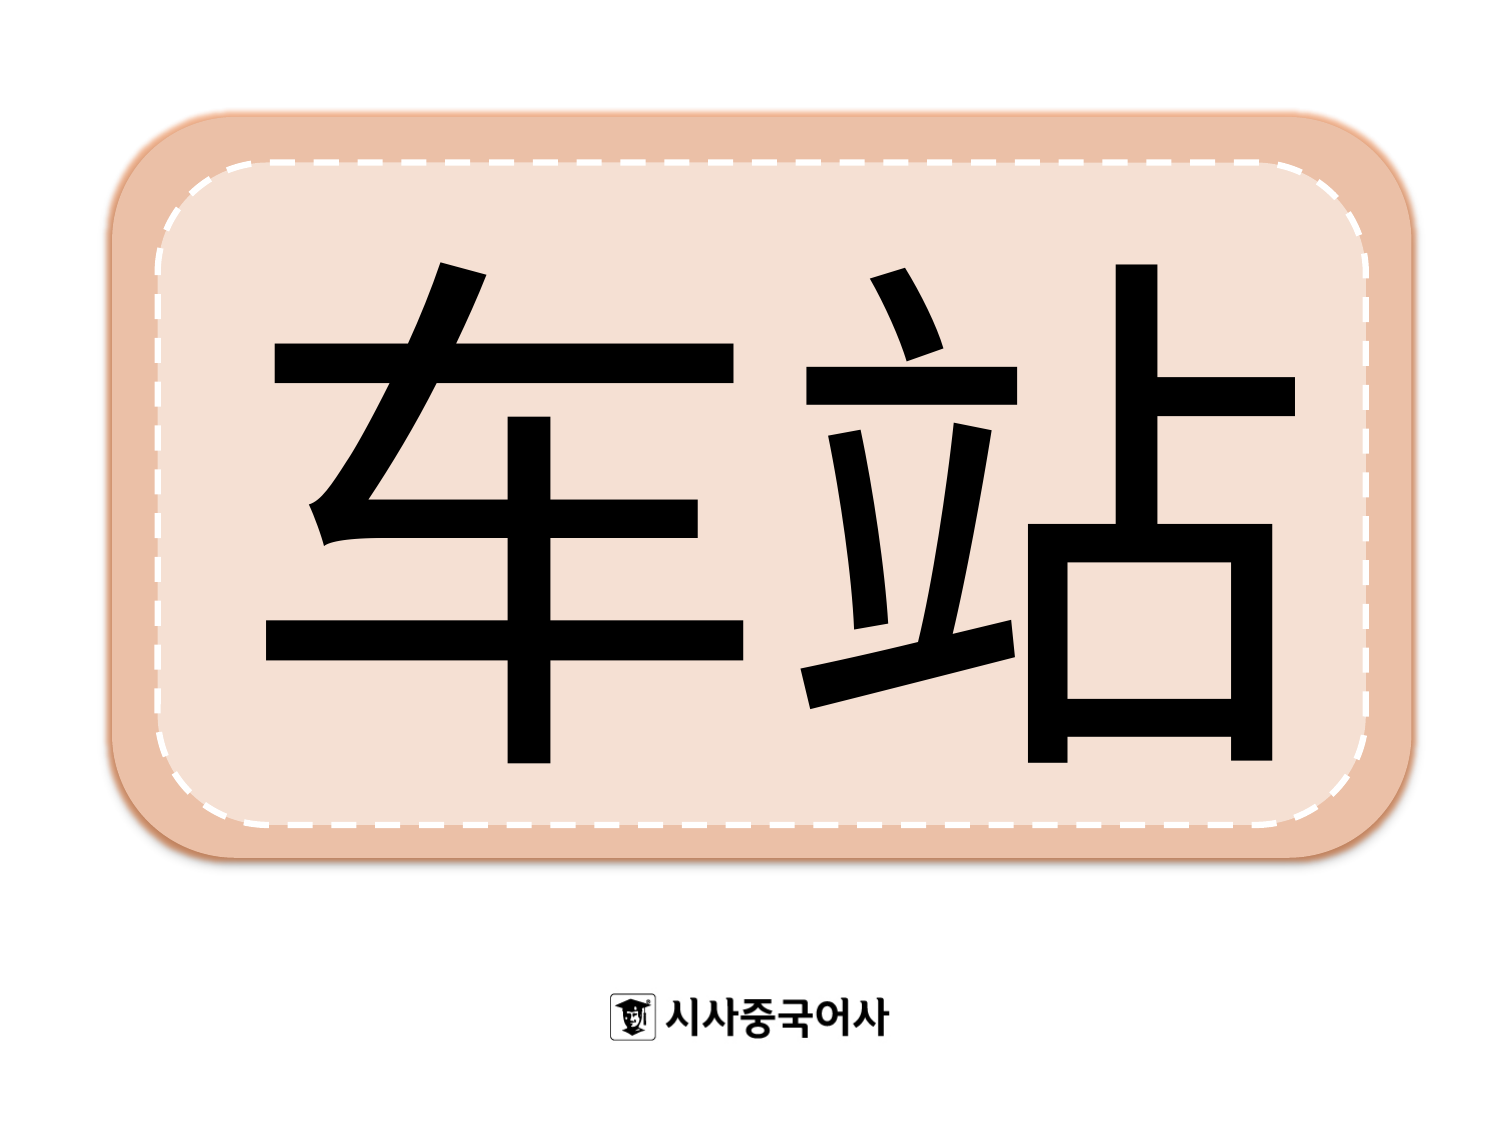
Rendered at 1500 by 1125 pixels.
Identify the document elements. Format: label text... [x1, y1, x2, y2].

text_box 车站 [171, 172, 1380, 836]
text_box [162, 160, 1371, 824]
picture [602, 987, 898, 1047]
